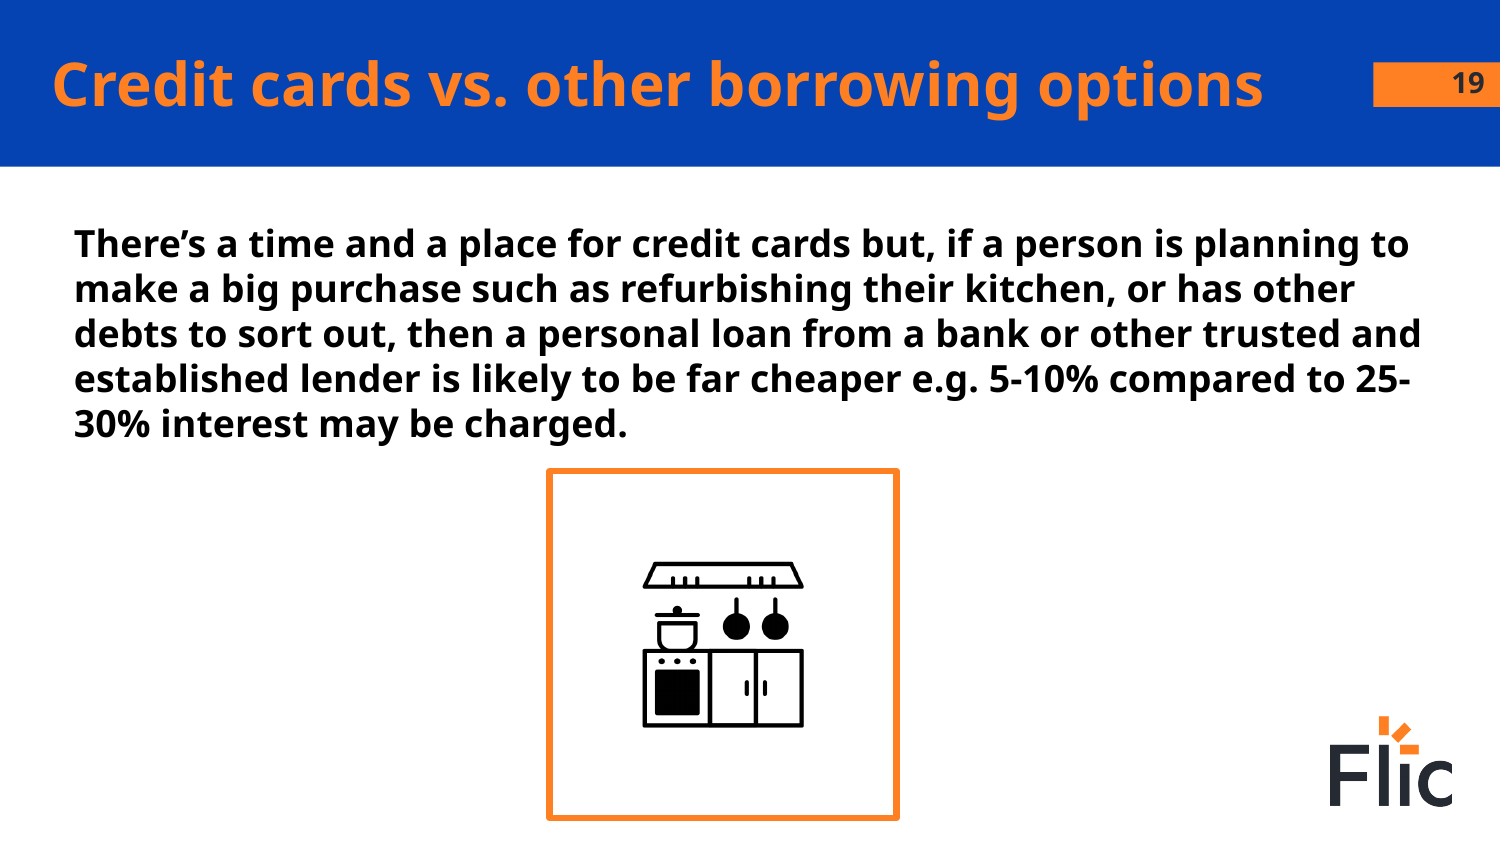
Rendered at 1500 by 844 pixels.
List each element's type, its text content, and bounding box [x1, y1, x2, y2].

text_box There’s a time and a place for credit cards but, if a person is planning to make a big purchase such as refurbishing their kitchen, or has other debts to sort out, then a personal loan from a bank or other trusted and established lender is likely to be far cheaper e.g. 5-10% compared to 25-30% interest may be charged. [59, 205, 1443, 461]
slide_number 19 [1410, 49, 1500, 115]
picture [1330, 716, 1452, 807]
picture [552, 473, 894, 816]
title Credit cards vs. other borrowing options [36, 39, 1306, 125]
